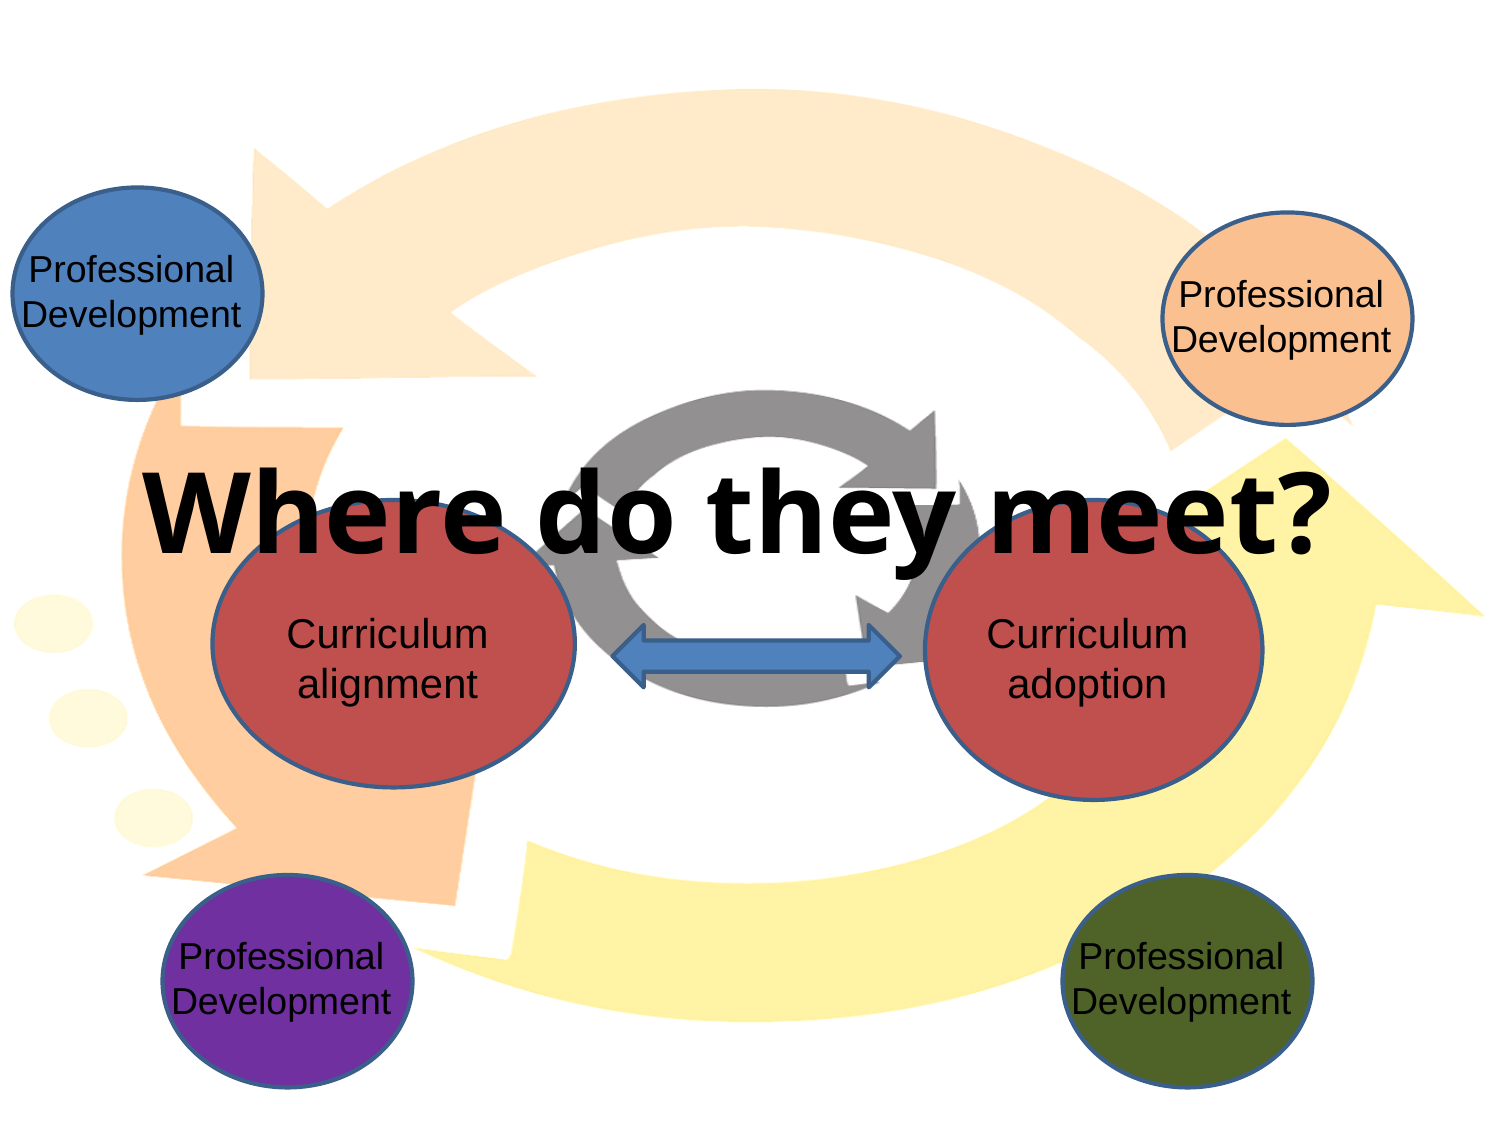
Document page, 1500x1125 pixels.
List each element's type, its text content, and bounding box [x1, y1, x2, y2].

text_box Curriculum alignment [262, 629, 513, 715]
text_box Professional Development [0, 237, 263, 343]
text_box Professional Development [1149, 262, 1413, 368]
text_box [29, 185, 246, 237]
text_box Professional Development [1050, 924, 1313, 1030]
text_box [174, 1030, 401, 1090]
text_box Professional Development [150, 924, 413, 1030]
text_box [610, 629, 903, 690]
text_box [1074, 1030, 1301, 1090]
text_box Curriculum adoption [962, 629, 1213, 715]
text_box [1174, 368, 1401, 398]
text_box [1179, 210, 1396, 262]
text_box [1079, 872, 1296, 924]
text_box [210, 629, 577, 790]
text_box [179, 872, 396, 924]
text_box [922, 629, 1265, 803]
text_box Where do they meet? [99, 387, 1375, 629]
text_box [24, 343, 251, 397]
